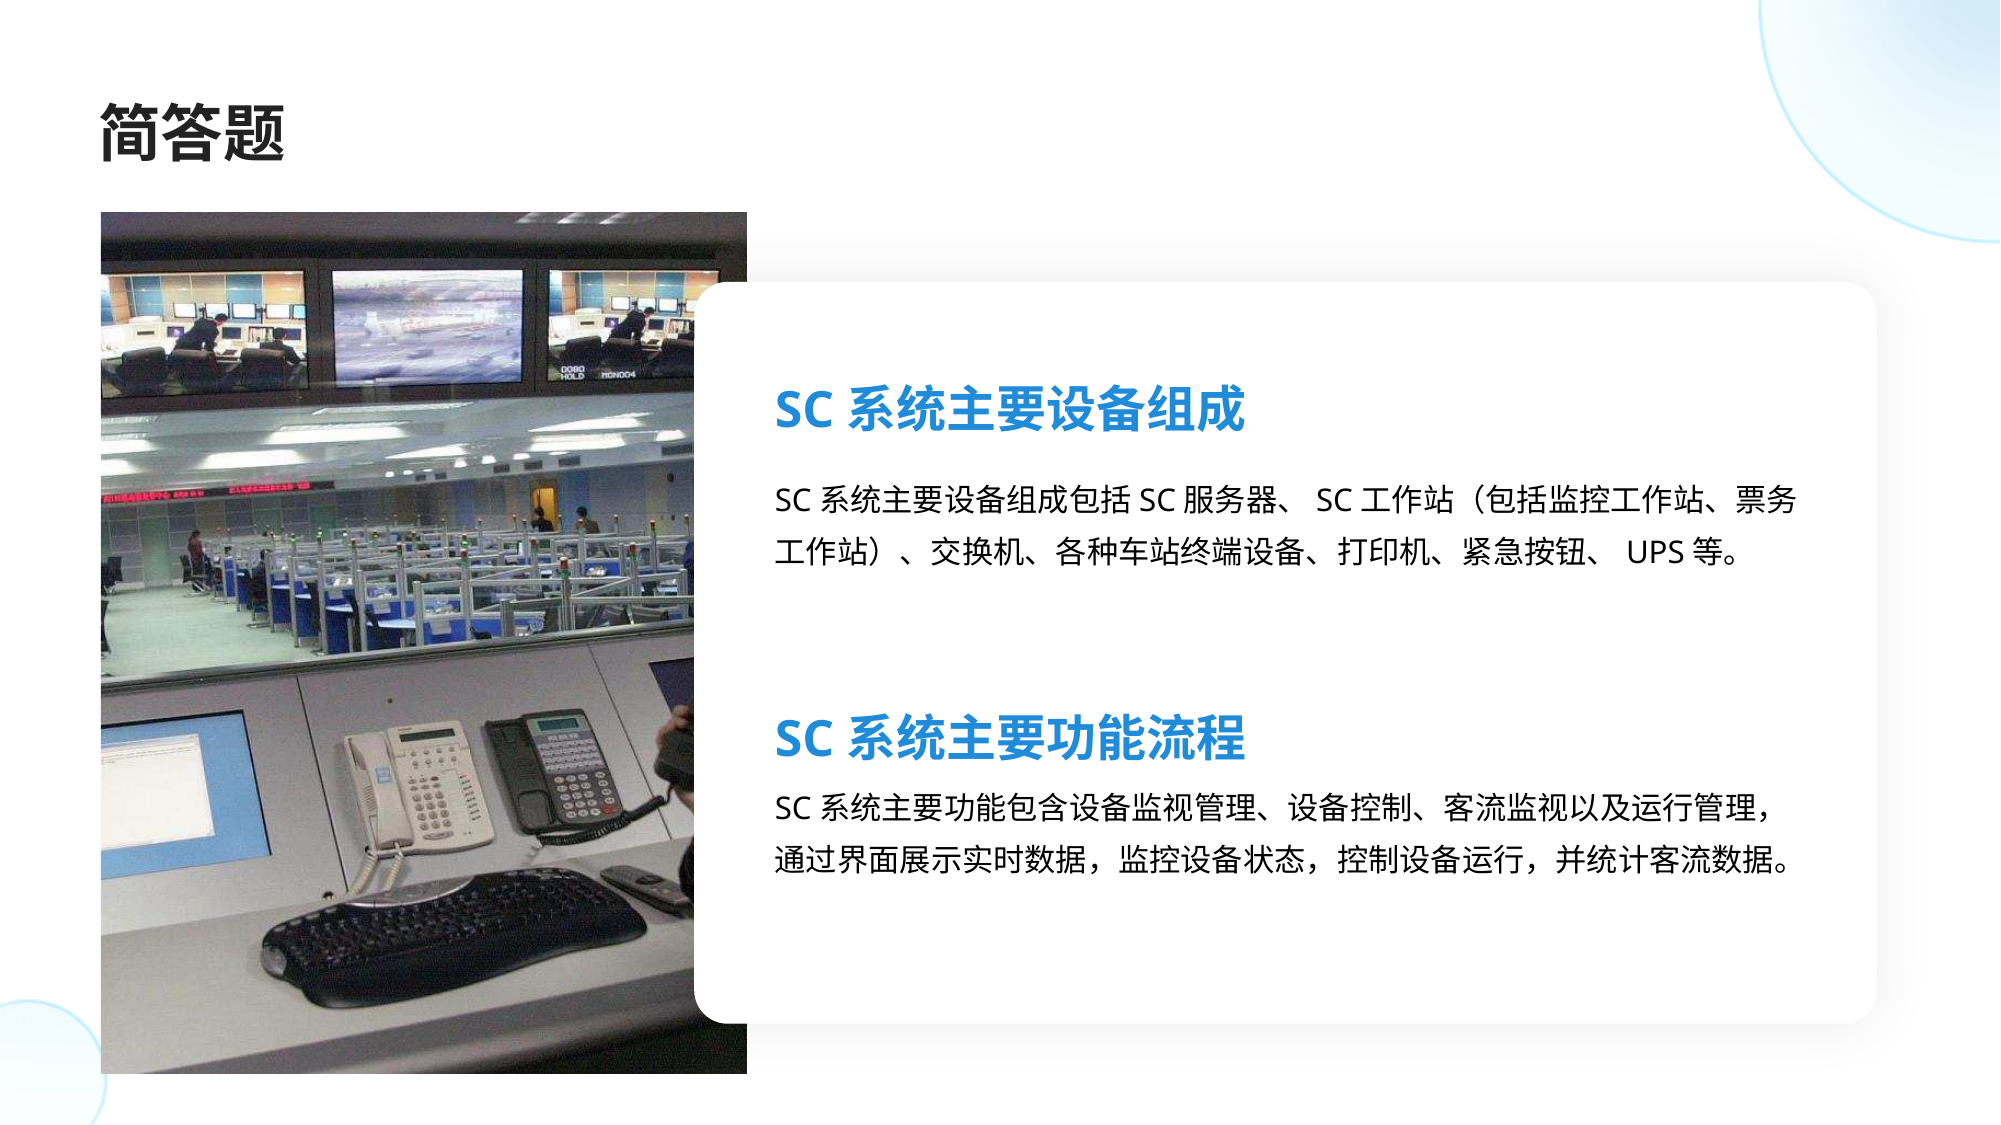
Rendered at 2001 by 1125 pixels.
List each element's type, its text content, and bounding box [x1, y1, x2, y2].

text_box SC系统主要功能流程 [754, 681, 1817, 788]
text_box 简答题 [78, 43, 1922, 189]
picture [0, 0, 2001, 1125]
text_box SC系统主要设备组成包括SC服务器、SC工作站（包括监控工作站、票务工作站）、交换机、各种车站终端设备、打印机、紧急按钮、UPS等。 [754, 458, 1817, 651]
text_box SC系统主要功能包含设备监视管理、设备控制、客流监视以及运行管理，通过界面展示实时数据，监控设备状态，控制设备运行，并统计客流数据。 [754, 788, 1817, 962]
text_box SC系统主要设备组成 [754, 351, 1817, 458]
text_box [752, 281, 1878, 1024]
